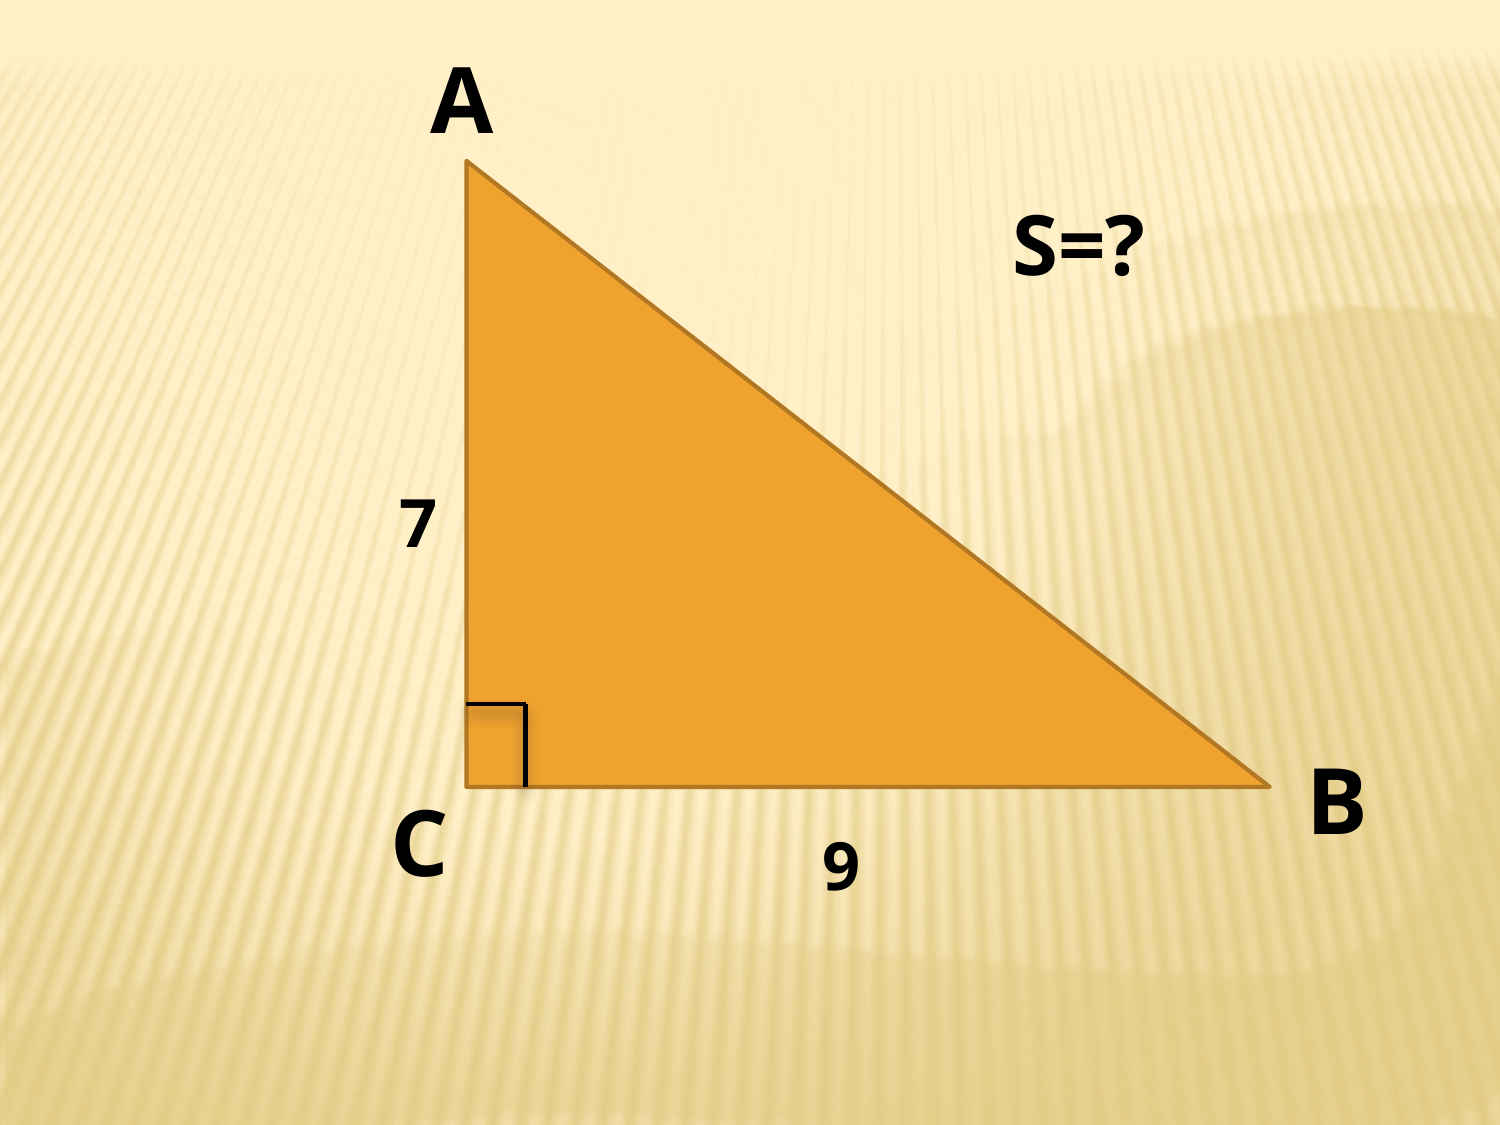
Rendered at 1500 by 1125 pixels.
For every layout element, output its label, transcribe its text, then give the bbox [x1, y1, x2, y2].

text_box 9 [807, 816, 876, 912]
text_box [464, 160, 1272, 790]
text_box 7 [385, 473, 454, 569]
text_box A [415, 34, 509, 160]
text_box B [1291, 735, 1383, 861]
text_box C [375, 777, 464, 902]
text_box S=? [997, 184, 1238, 300]
